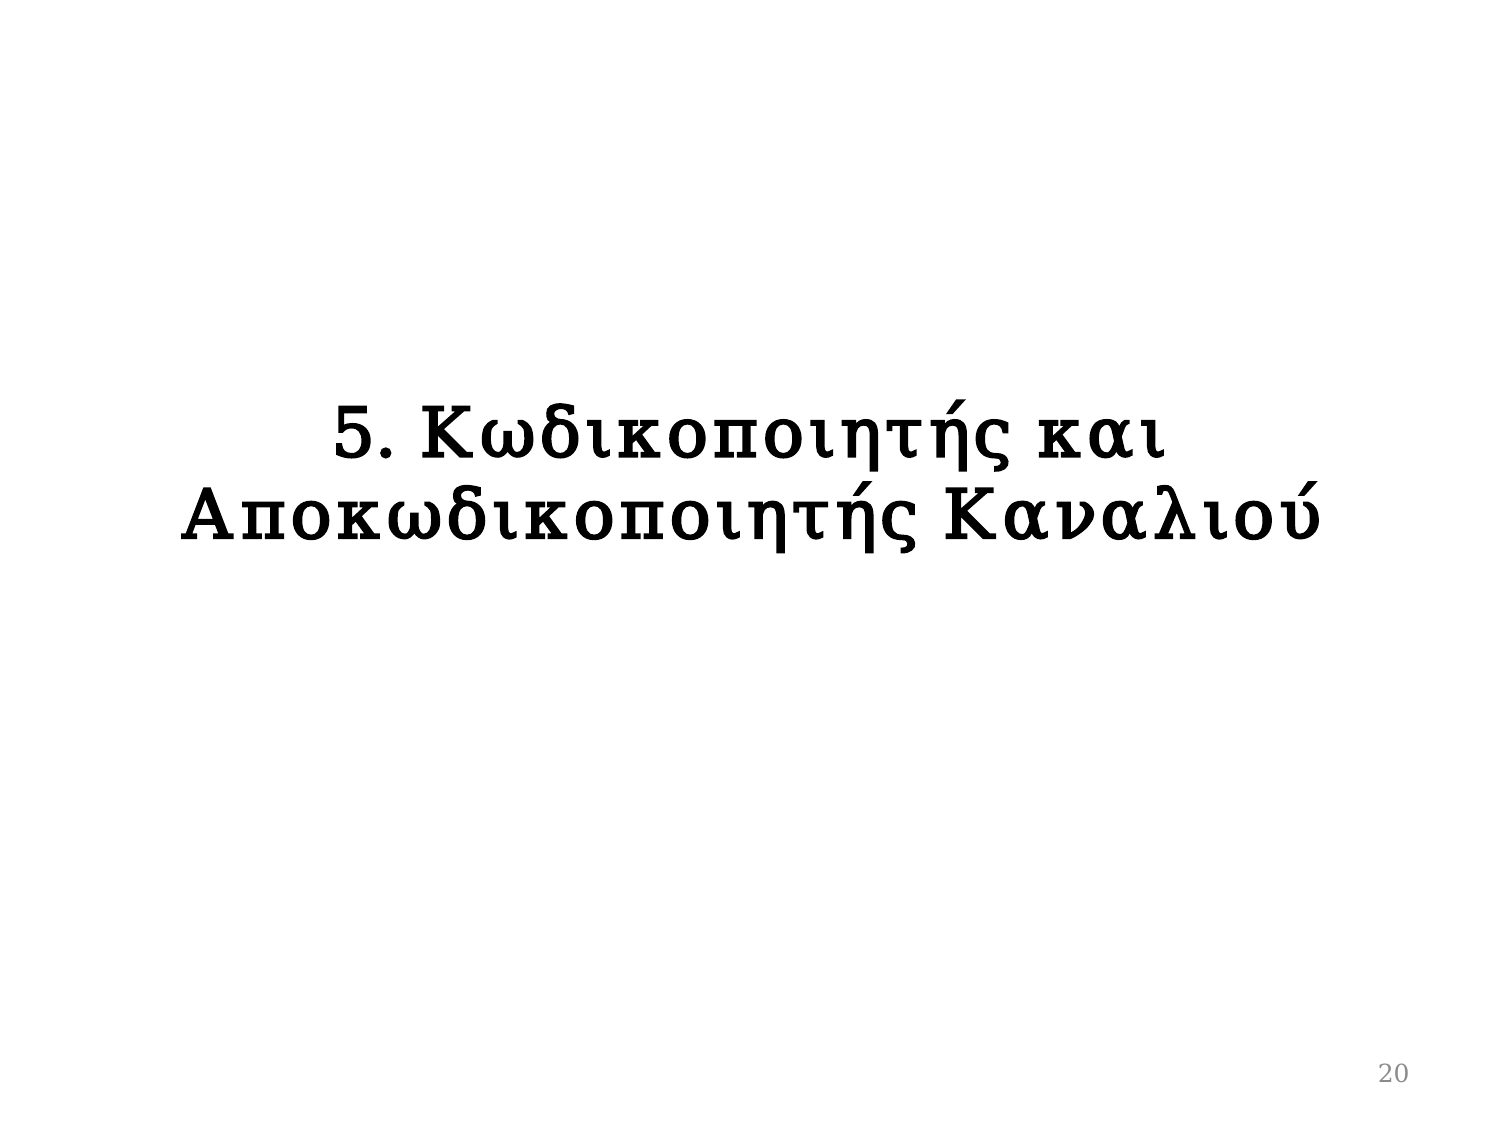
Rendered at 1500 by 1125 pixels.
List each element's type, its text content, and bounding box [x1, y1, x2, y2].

title 5. Κωδικοποιητής και Αποκωδικοποιητής Καναλιού [112, 349, 1388, 591]
slide_number 20 [1074, 1042, 1425, 1103]
